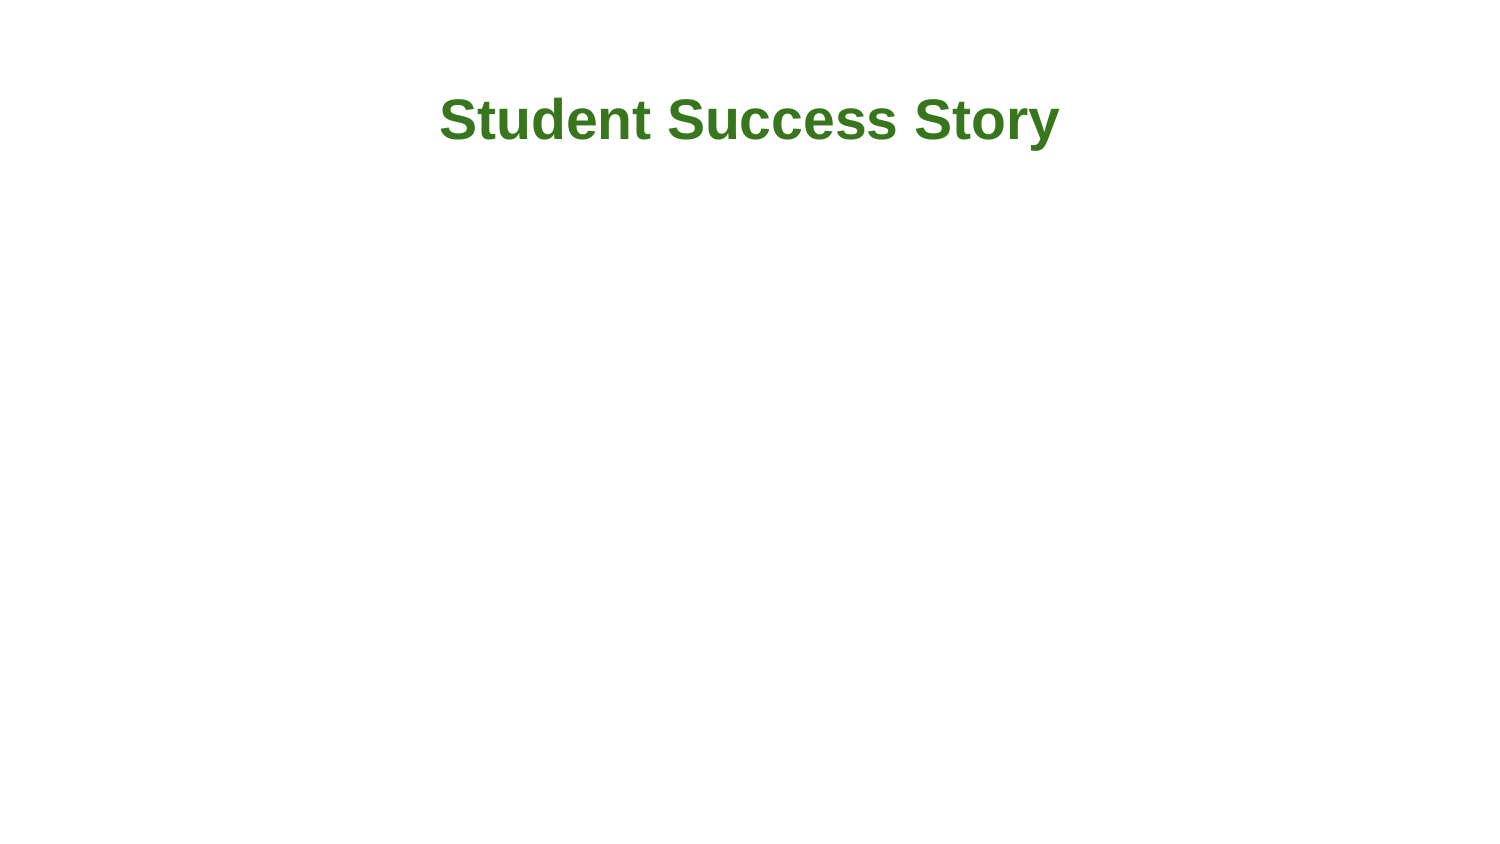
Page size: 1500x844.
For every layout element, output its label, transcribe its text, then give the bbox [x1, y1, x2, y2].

title Student Success Story [51, 72, 1449, 167]
